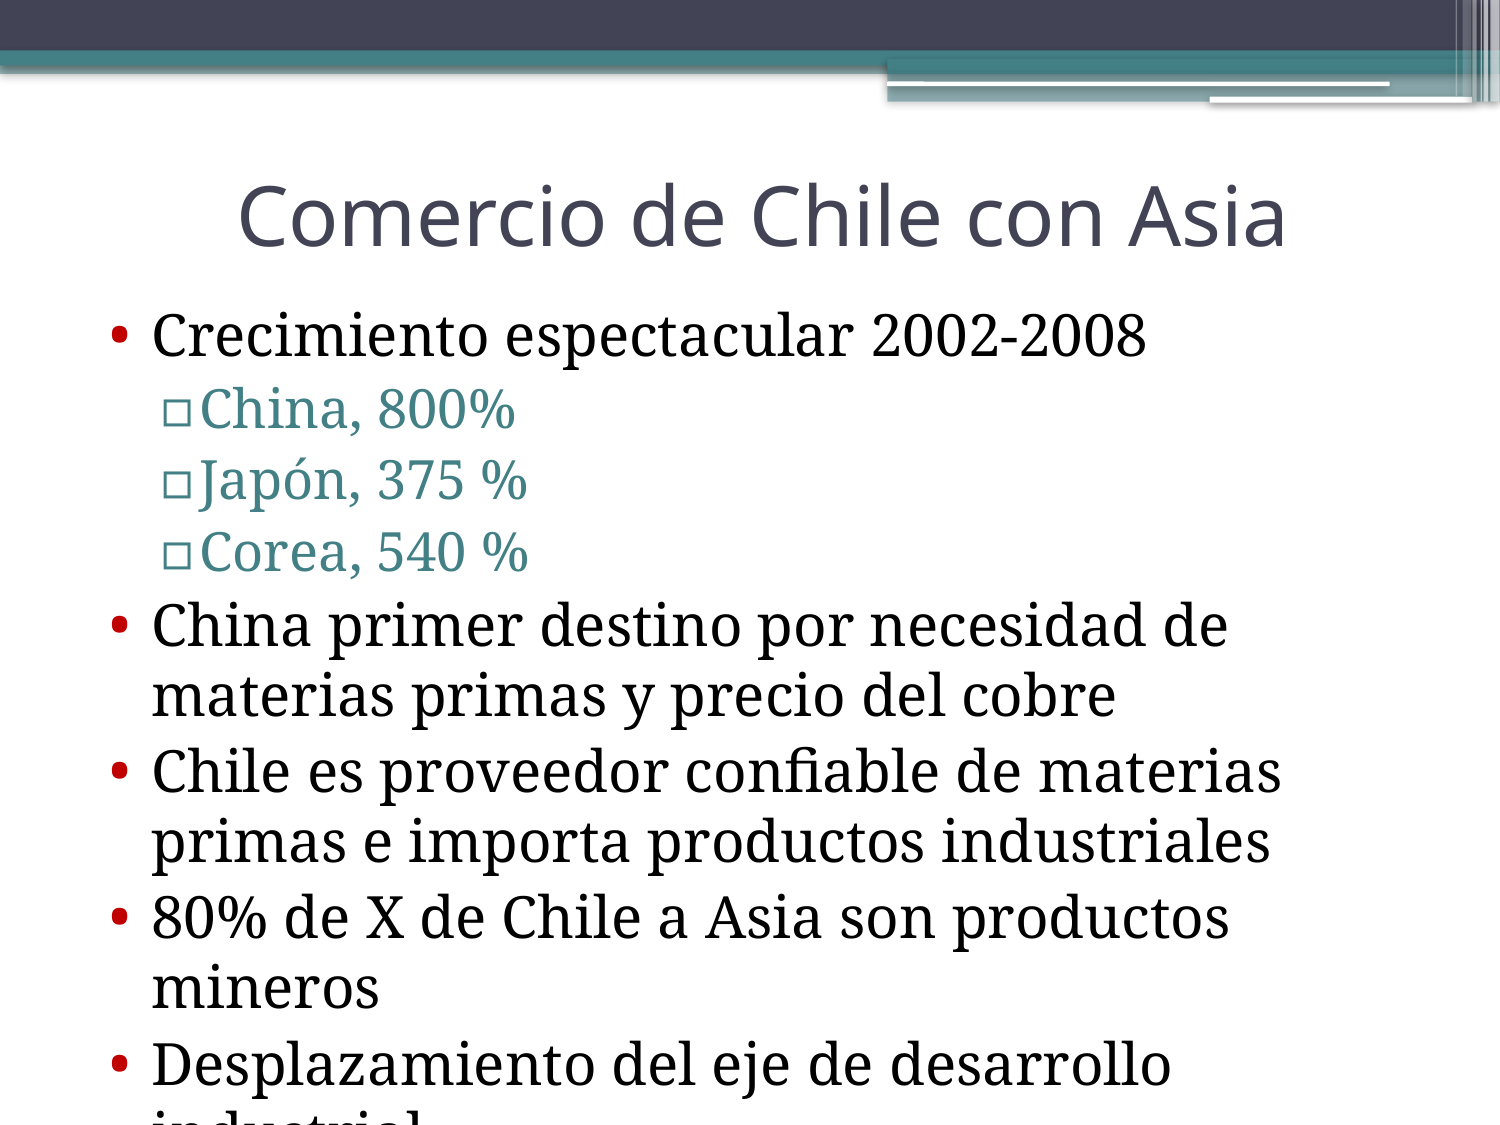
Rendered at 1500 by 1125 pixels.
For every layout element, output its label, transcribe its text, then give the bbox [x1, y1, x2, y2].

list Crecimiento espectacular 2002-2008 China, 800% Japón, 375 % Corea, 540 % China primer destino por necesidad de materias primas y precio del cobre Chile es proveedor confiable de materias primas e importa productos industriales 80% de X de Chile a Asia son productos mineros Desplazamiento del eje de desarrollo industrial [76, 290, 1427, 1059]
title Comercio de Chile con Asia [88, 125, 1439, 301]
